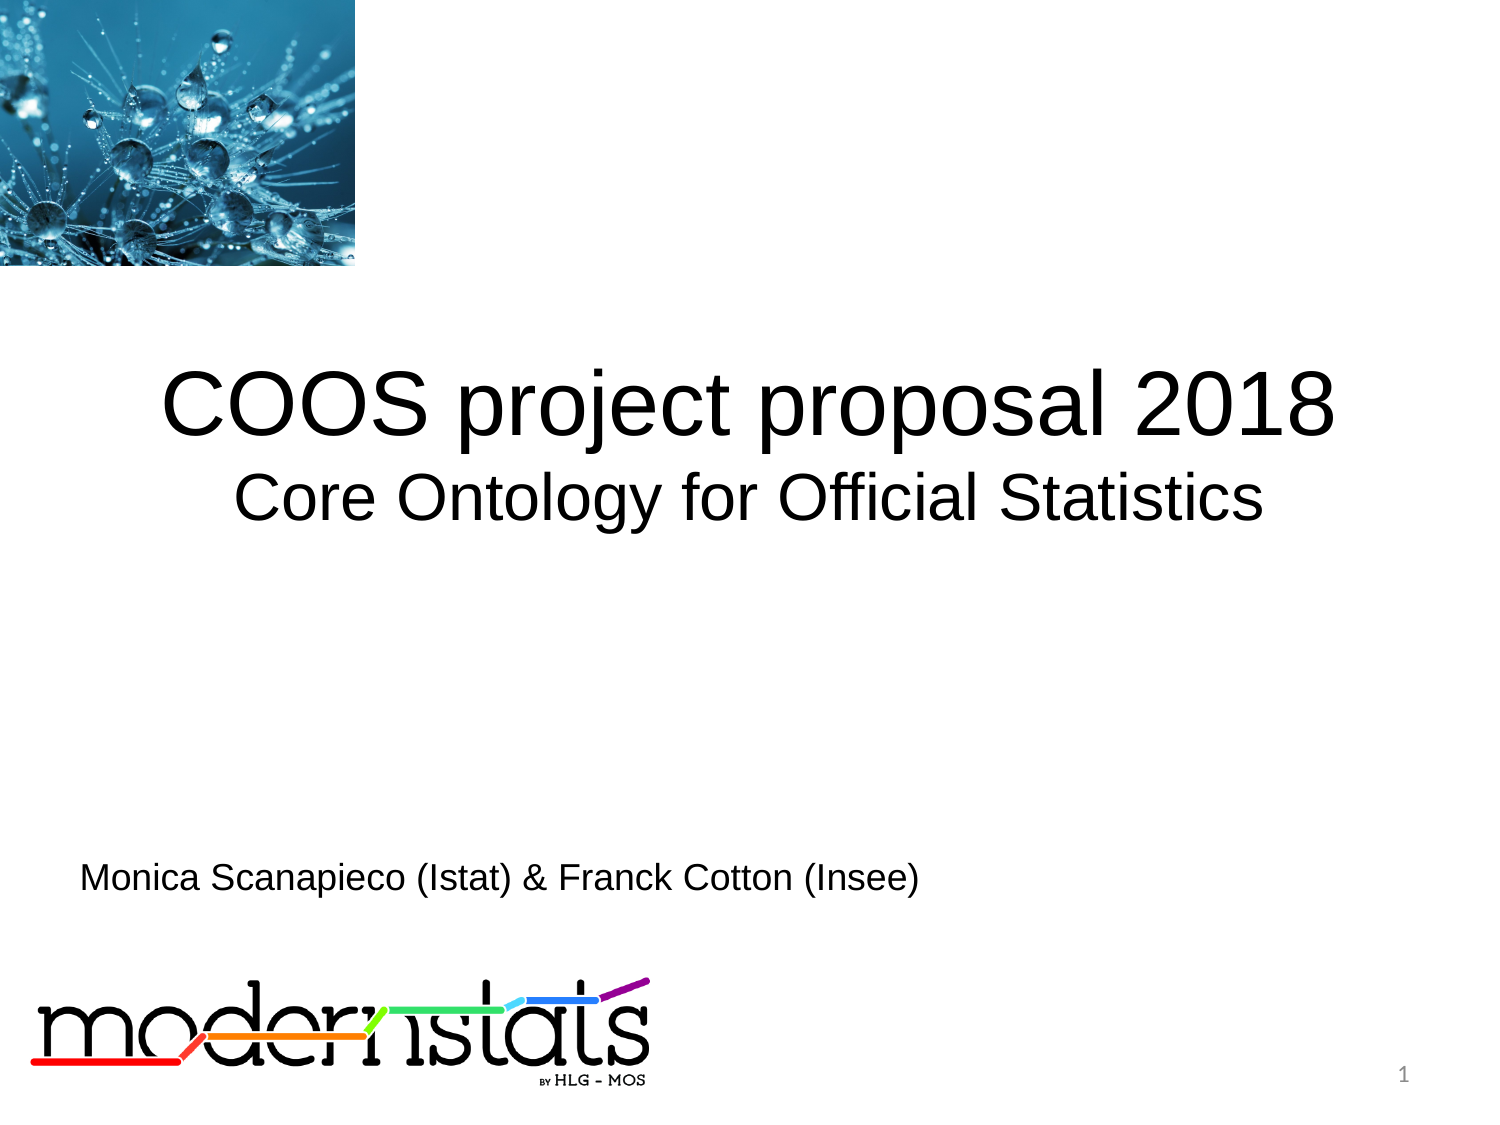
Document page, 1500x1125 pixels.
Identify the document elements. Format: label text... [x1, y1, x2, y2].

text_box COOS project proposal 2018 Core Ontology for Official Statistics [112, 349, 1387, 669]
text_box Monica Scanapieco (Istat) & Franck Cotton (Insee) [64, 845, 1350, 951]
picture [0, 0, 355, 266]
text_box 1 [1074, 1042, 1425, 1103]
picture [29, 969, 651, 1091]
